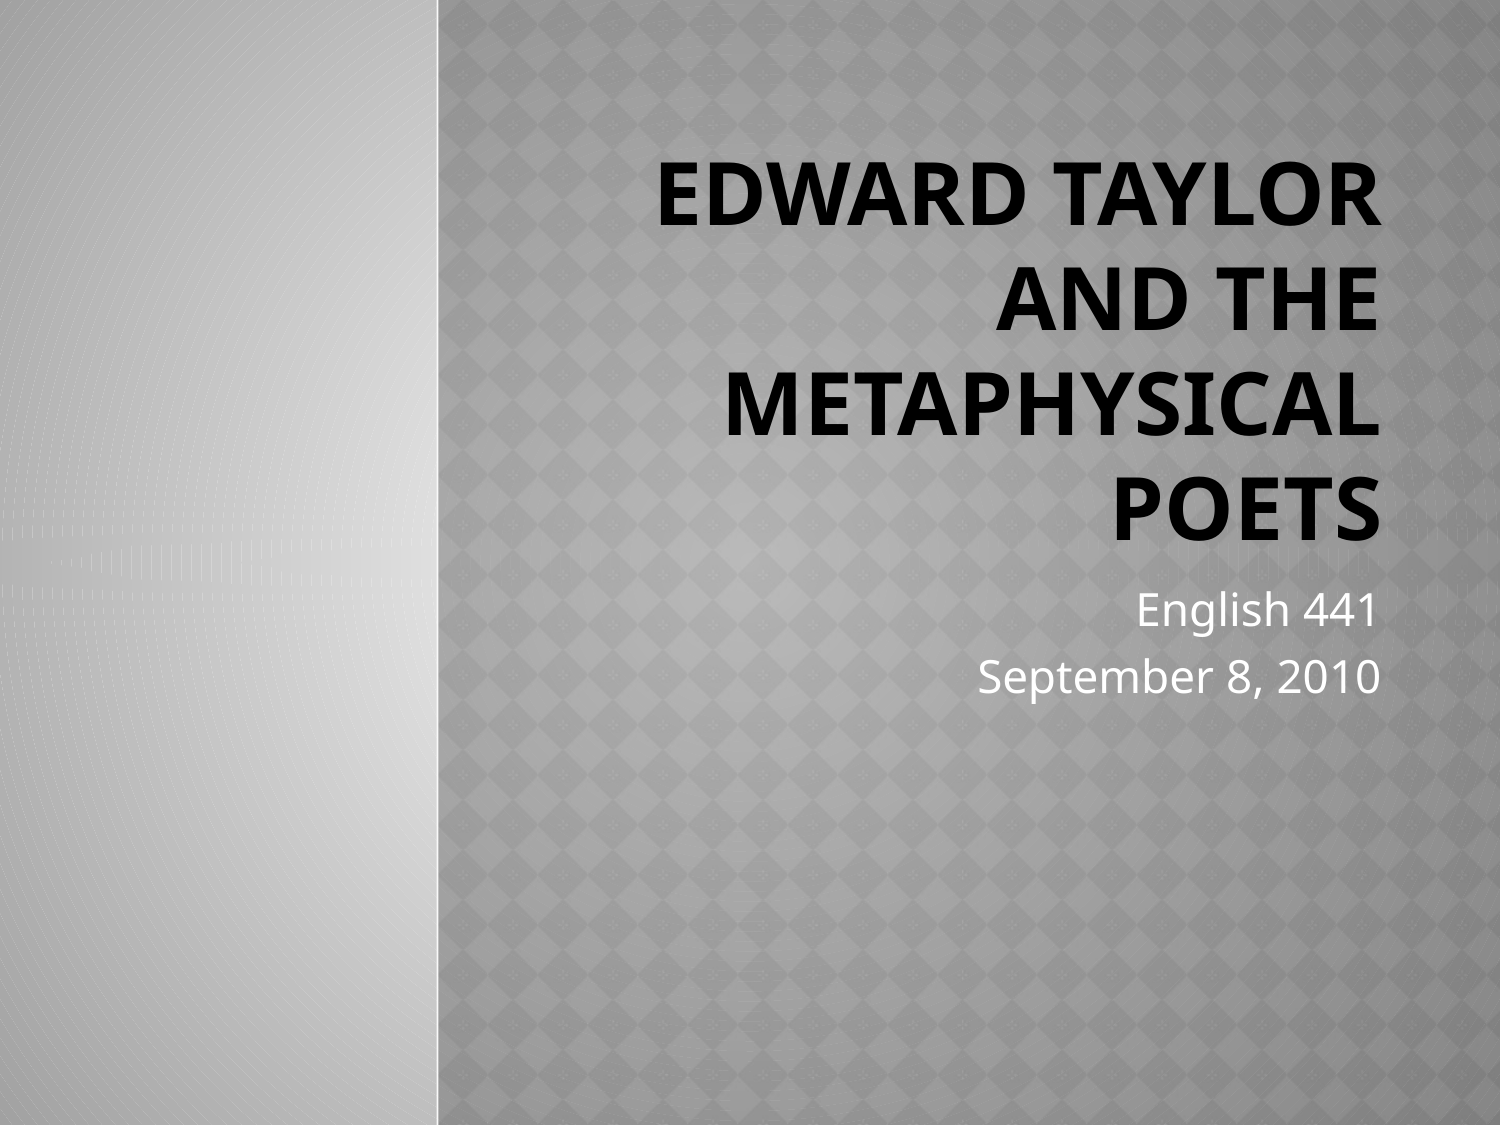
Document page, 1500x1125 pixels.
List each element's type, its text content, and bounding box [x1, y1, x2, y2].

subtitle English 441 September 8, 2010 [550, 580, 1390, 762]
title Edward Taylor and the Metaphysical Poets [552, 87, 1390, 558]
